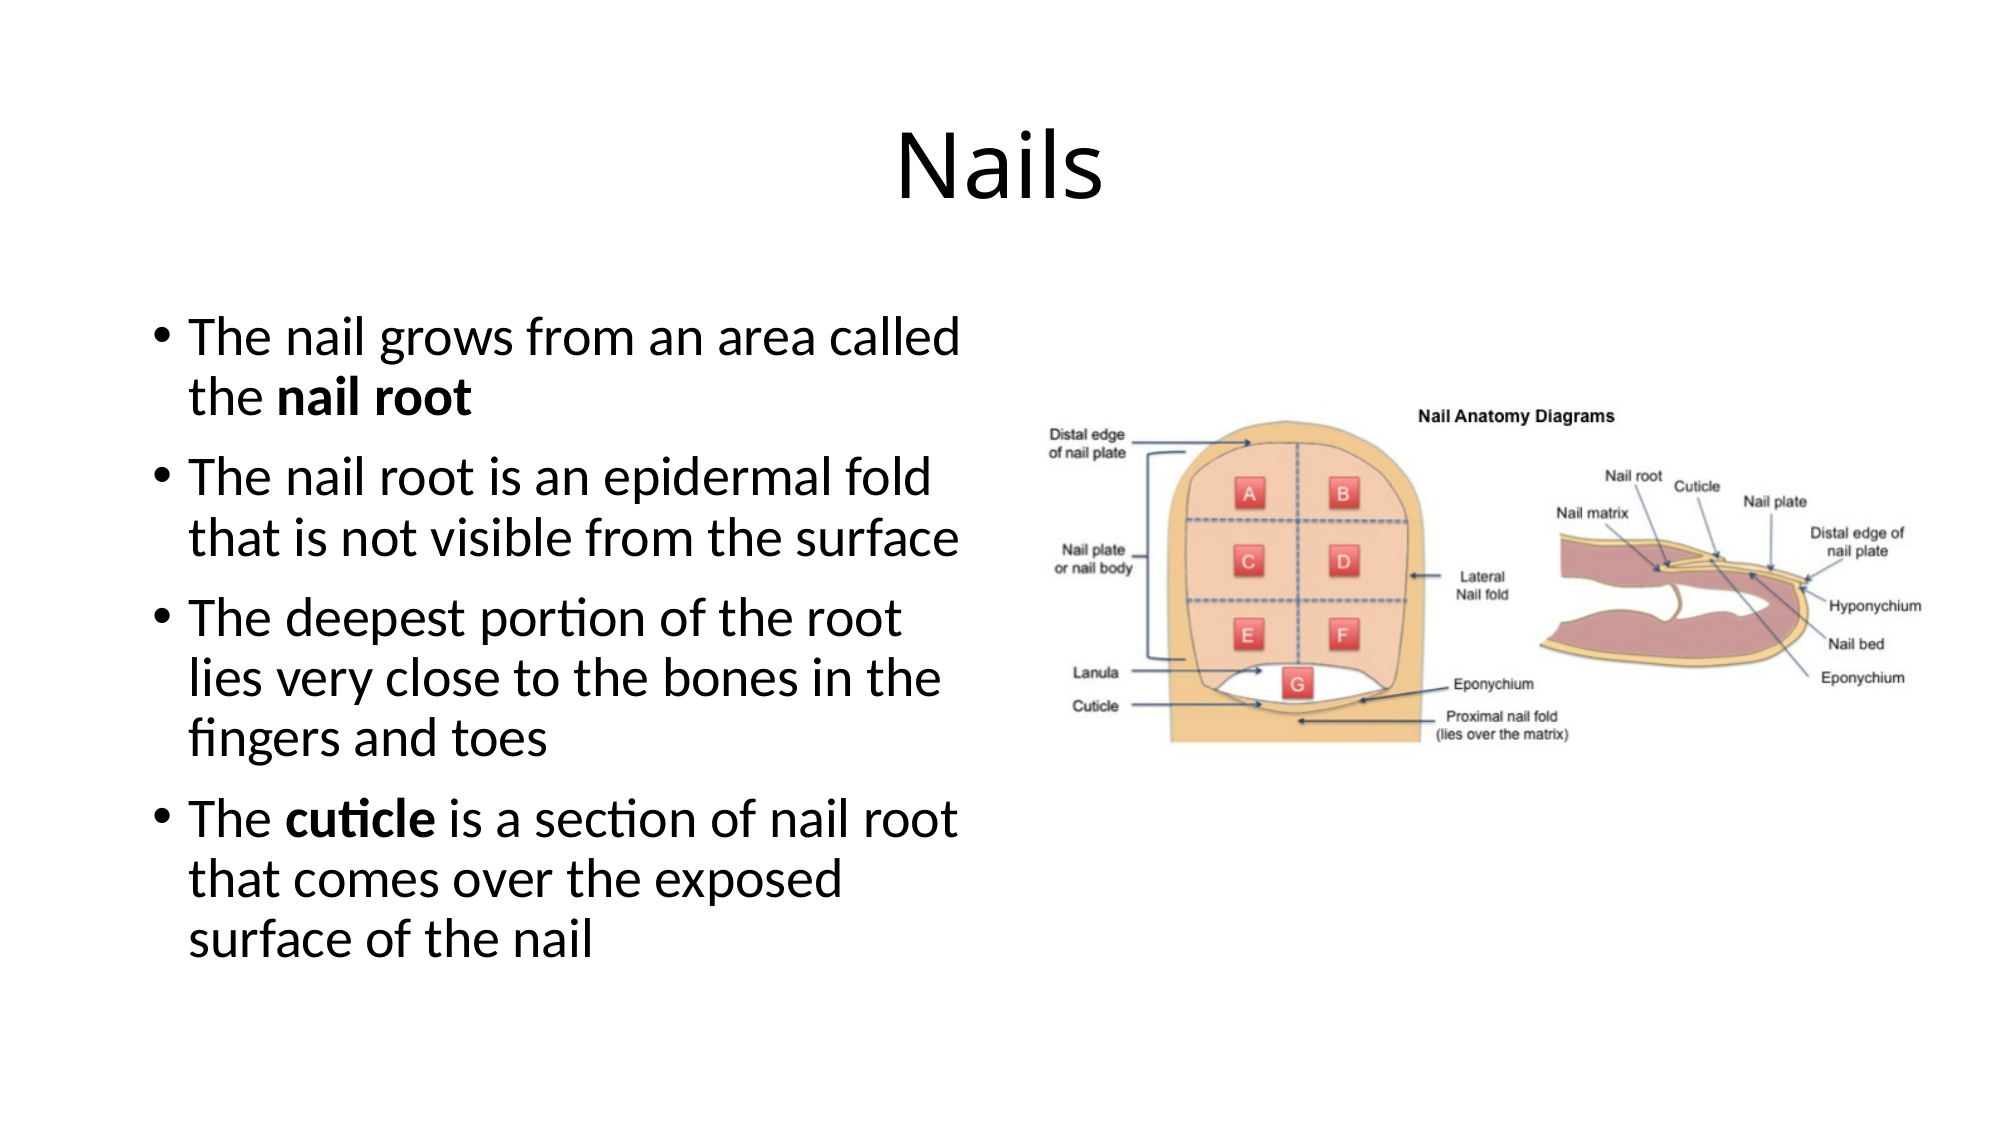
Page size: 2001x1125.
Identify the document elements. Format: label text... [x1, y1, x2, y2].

picture [1036, 387, 1932, 757]
list The nail grows from an area called the nail root The nail root is an epidermal fold that is not visible from the surface The deepest portion of the root lies very close to the bones in the fingers and toes The cuticle is a section of nail root that comes over the exposed surface of the nail [137, 299, 988, 1014]
title Nails [137, 59, 1863, 278]
